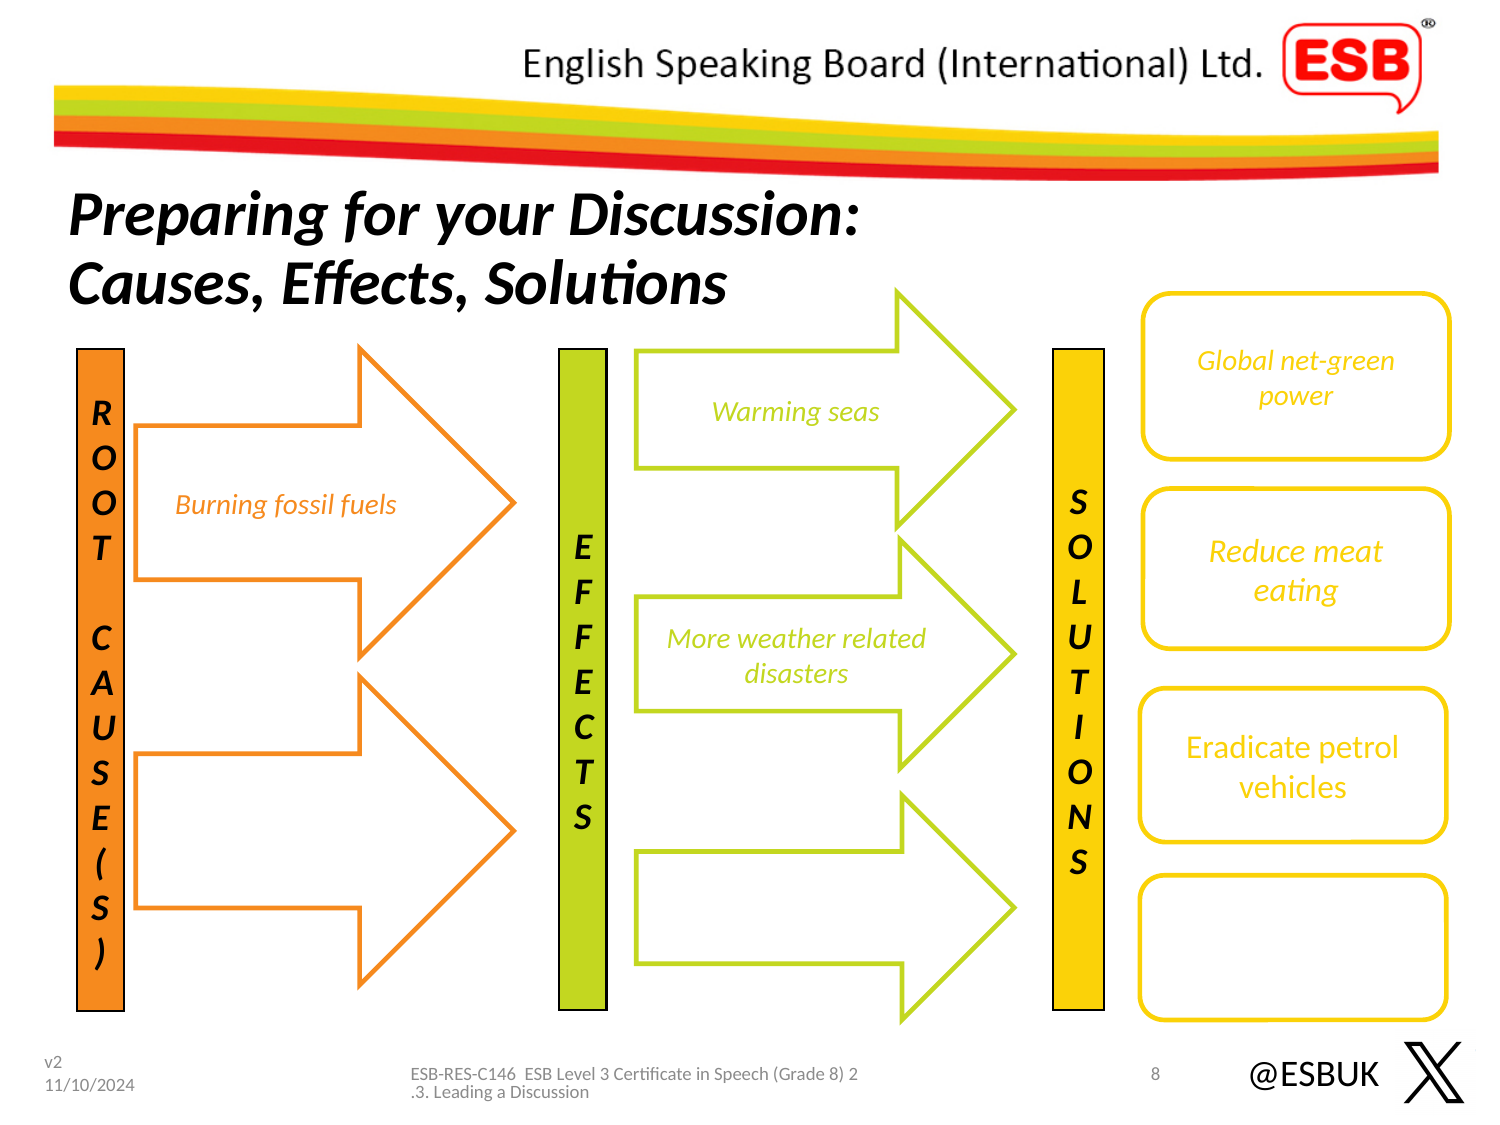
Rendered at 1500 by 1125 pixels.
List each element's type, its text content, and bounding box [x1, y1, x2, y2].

text_box Warming seas [635, 289, 1016, 530]
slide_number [29, 1042, 160, 1103]
text_box ROOT CAUSE(S) [76, 348, 125, 1012]
text_box Burning fossil fuels [134, 346, 516, 660]
text_box [635, 792, 1016, 1023]
text_box More weather related disasters [635, 537, 1016, 771]
footer ESB-RES-C146 ESB Level 3 Certificate in Speech (Grade 8) 2.3. Leading a Discussion [395, 1042, 874, 1103]
text_box [1138, 874, 1448, 1021]
text_box Global net-green power [1141, 292, 1451, 461]
text_box [134, 674, 516, 988]
text_box SOLUTIONS [1052, 348, 1105, 1011]
picture [1395, 1029, 1476, 1116]
text_box EFFECTS [558, 348, 608, 1011]
title Preparing for your Discussion: Causes, Effects, Solutions [53, 172, 1347, 327]
text_box Reduce meat eating [1141, 487, 1451, 650]
slide_number 8 [930, 1042, 1176, 1103]
text_box Eradicate petrol vehicles [1138, 687, 1448, 844]
picture [0, 0, 1500, 189]
